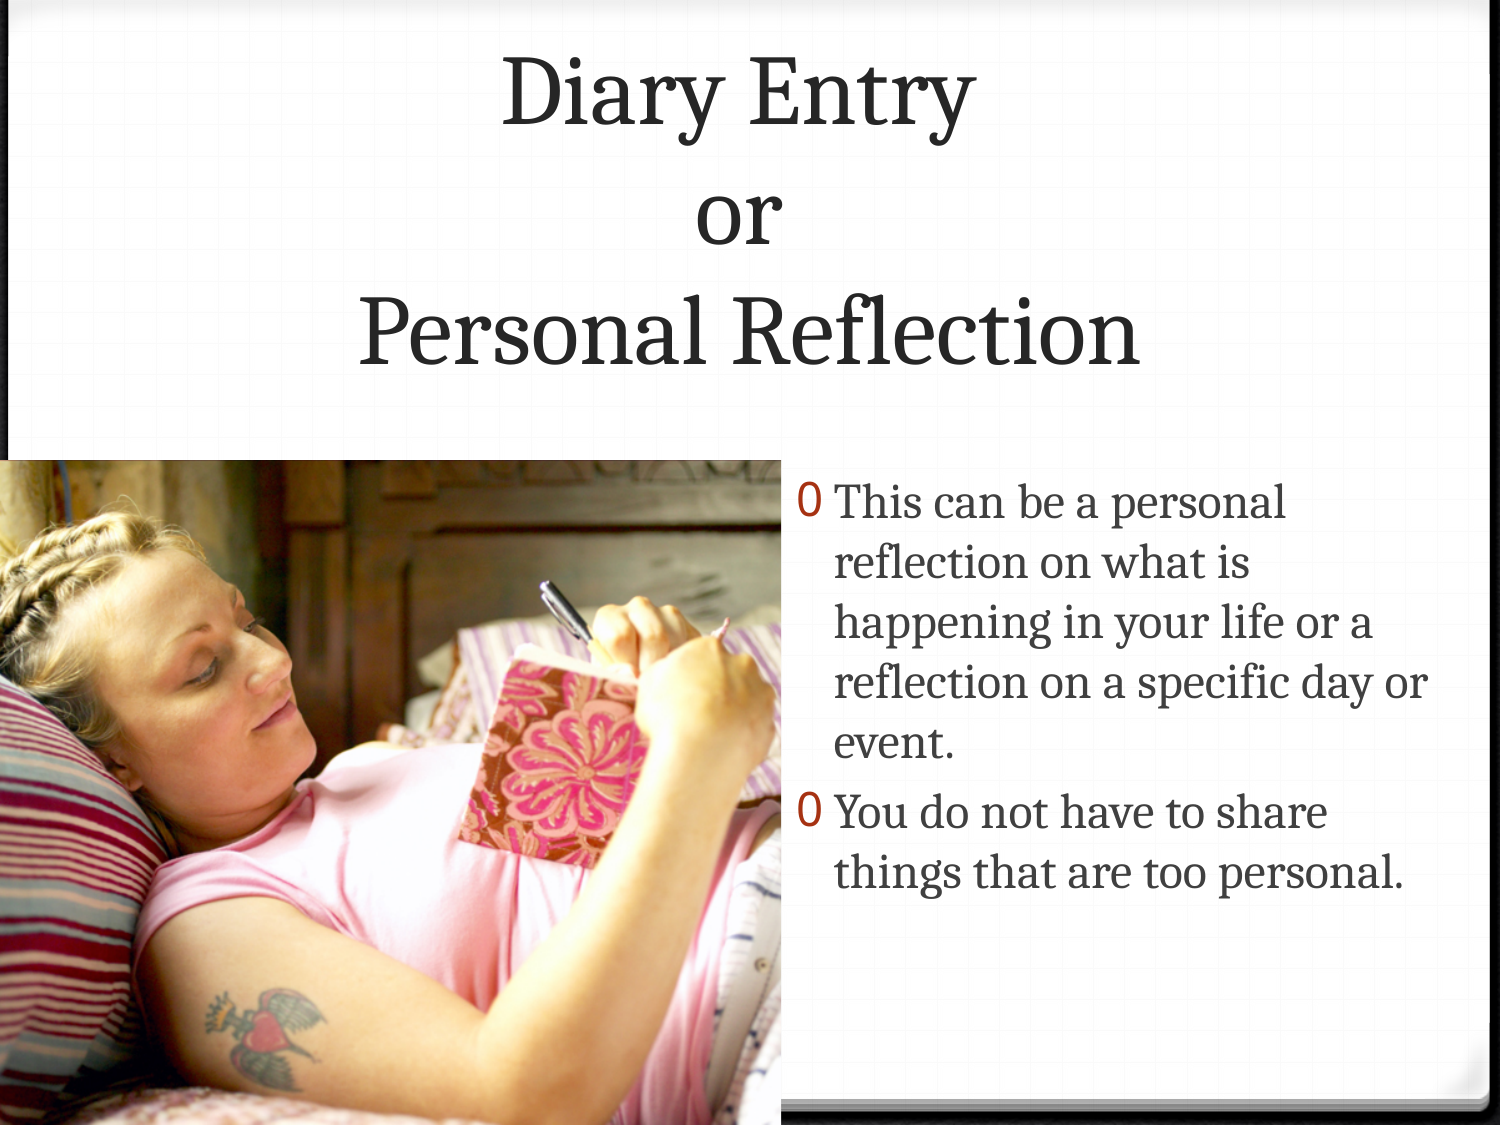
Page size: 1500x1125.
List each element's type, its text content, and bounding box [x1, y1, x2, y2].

list This can be a personal reflection on what is happening in your life or a reflection on a specific day or event. You do not have to share things that are too personal. [785, 460, 1467, 1092]
picture [0, 0, 1500, 1125]
title Diary Entry or Personal Reflection [90, 0, 1410, 409]
